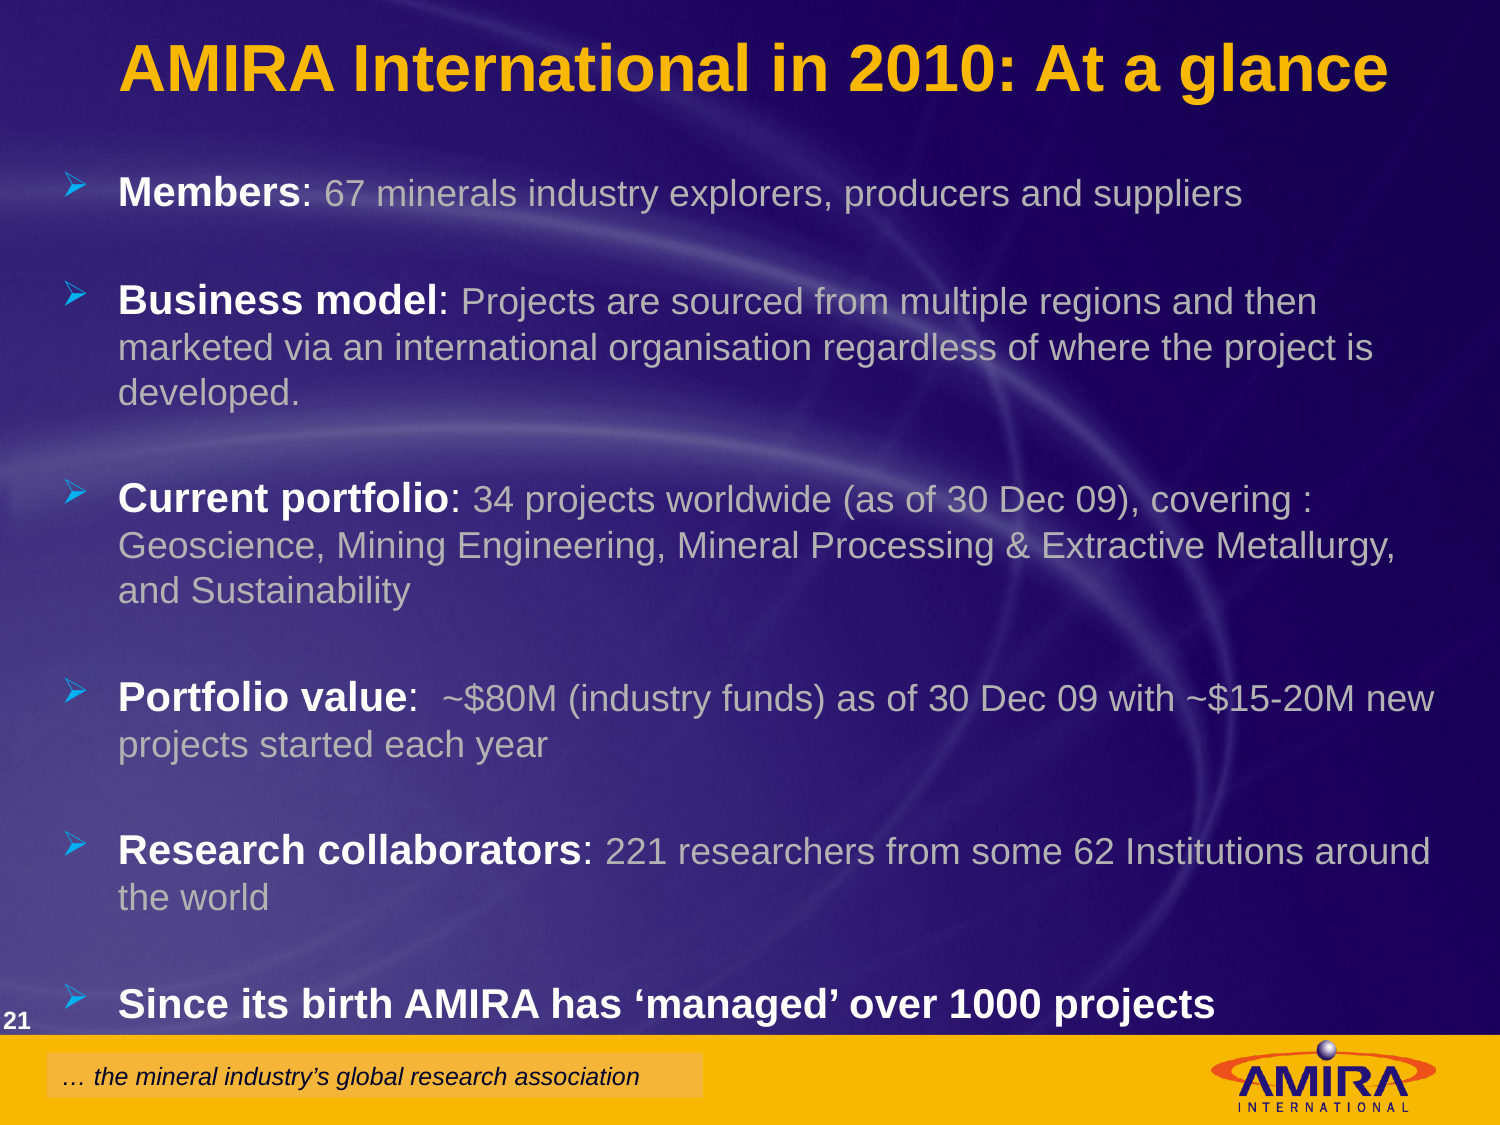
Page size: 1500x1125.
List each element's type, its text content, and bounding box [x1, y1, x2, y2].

title AMIRA International in 2010: At a glance [116, 24, 1393, 138]
picture [0, 0, 1500, 1034]
text_box 21 [0, 997, 59, 1043]
text_box Members: 67 minerals industry explorers, producers and suppliers Business model: Projects are sourced from multiple regions and then marketed via an international organisation regardless of where the project is developed. Current portfolio: 34 projects worldwide (as of 30 Dec 09), covering : Geoscience, Mining Engineering, Mineral Processing & Extractive Metallurgy, and Sustainability Portfolio value: ~$80M (industry funds) as of 30 Dec 09 with ~$15-20M new projects started each year Research collaborators: 221 researchers from some 62 Institutions around the world Since its birth AMIRA has ‘managed’ over 1000 projects [46, 157, 1465, 1125]
